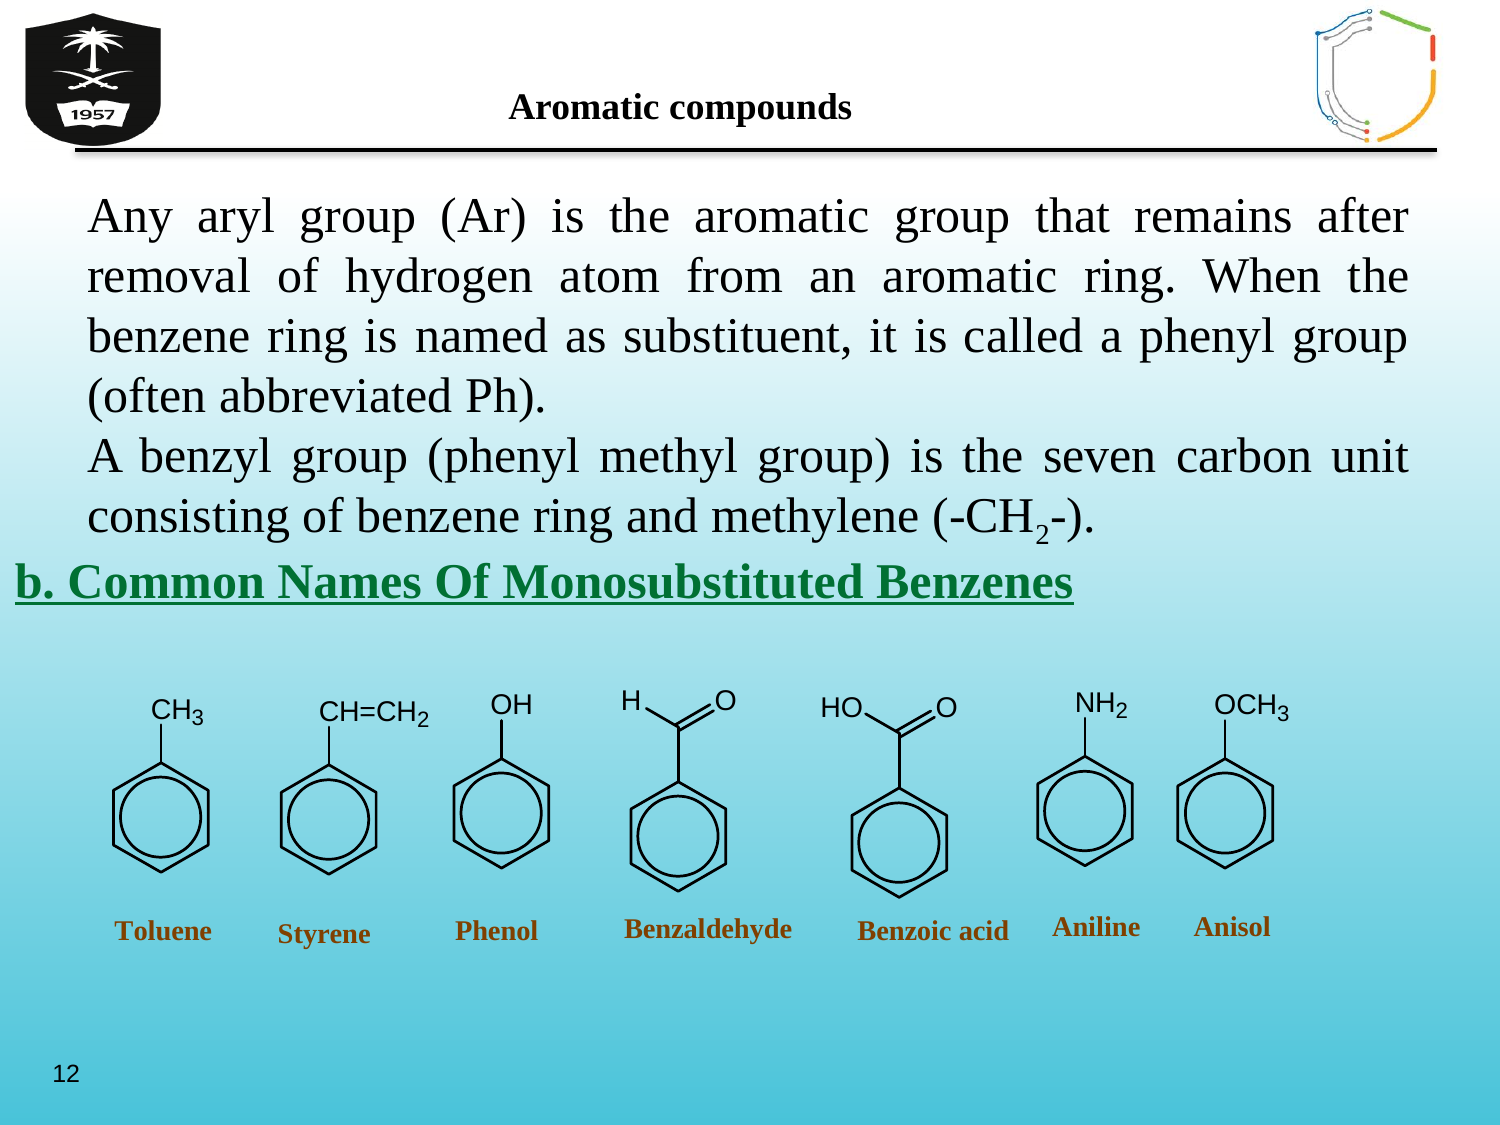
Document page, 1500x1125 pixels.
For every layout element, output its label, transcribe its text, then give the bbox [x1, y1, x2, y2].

text_box 12 [37, 1050, 96, 1095]
text_box b. Common Names Of Monosubstituted Benzenes [0, 541, 1500, 617]
picture [1287, 0, 1463, 165]
text_box Any aryl group (Ar) is the aromatic group that remains after removal of hydrogen atom from an aromatic ring. When the benzene ring is named as substituent, it is called a phenyl group (often abbreviated Ph). A benzyl group (phenyl methyl group) is the seven carbon unit consisting of benzene ring and methylene (-CH2-). [72, 174, 1425, 558]
picture [24, 12, 163, 151]
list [108, 688, 1290, 951]
text_box Aromatic compounds [493, 74, 868, 135]
